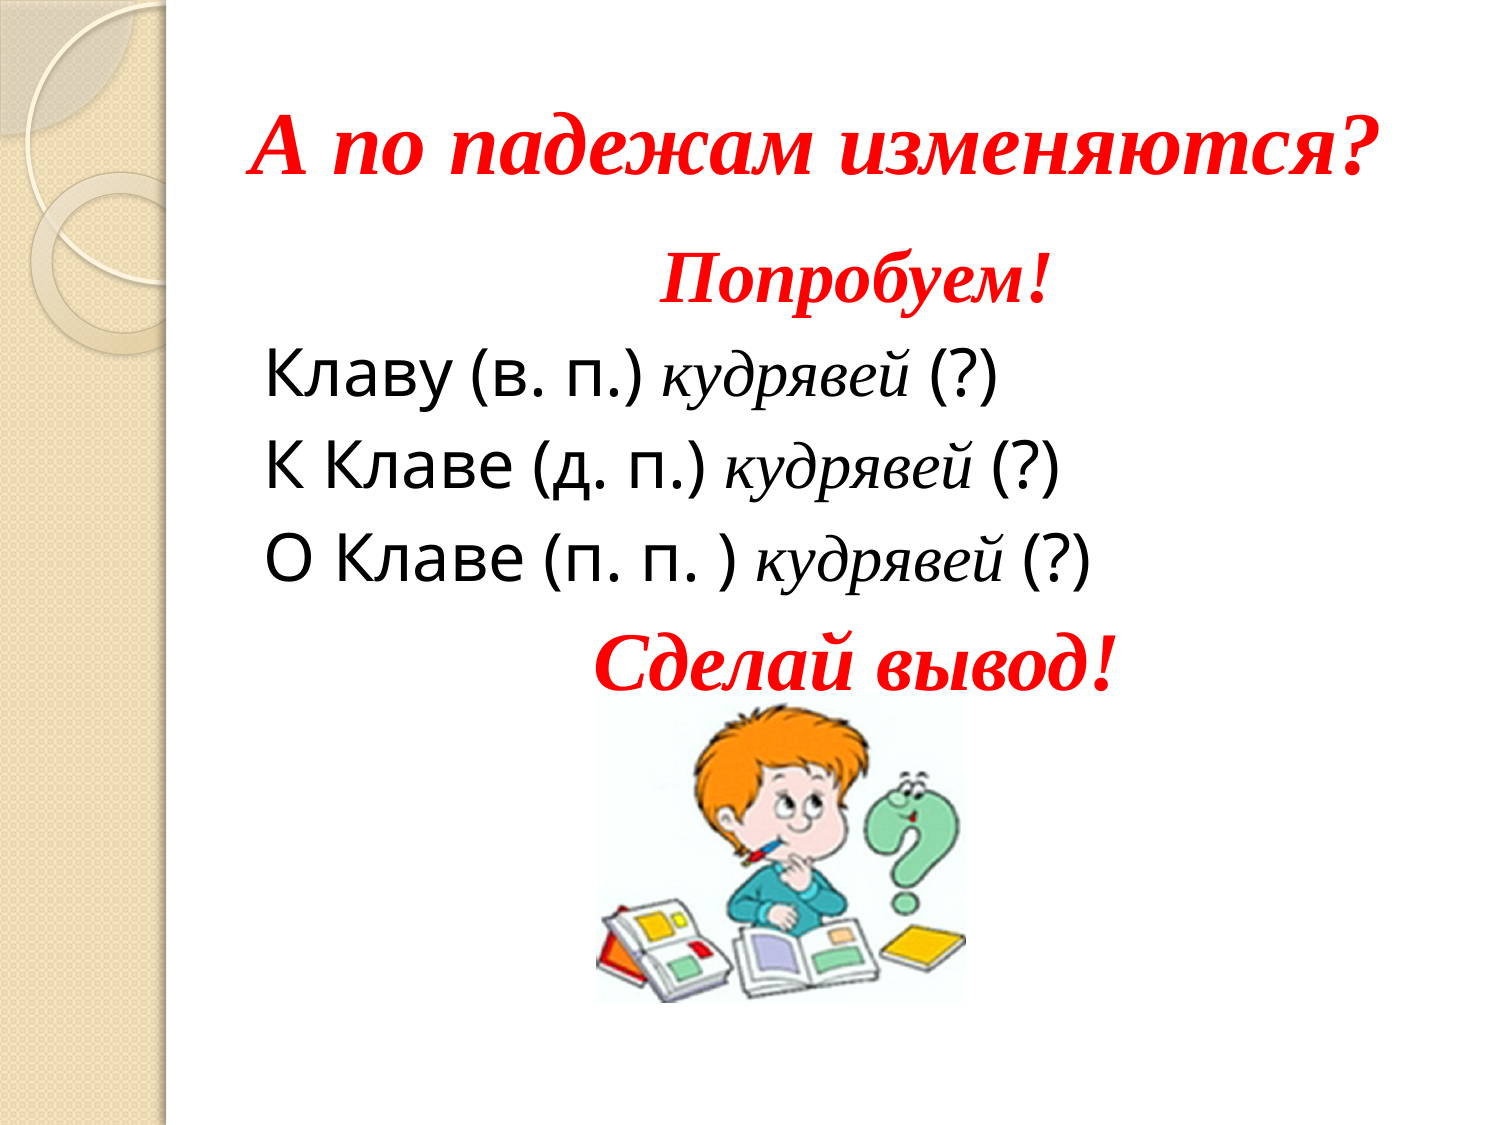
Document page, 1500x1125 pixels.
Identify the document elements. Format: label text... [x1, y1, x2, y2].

picture [596, 692, 967, 1003]
list Попробуем! Клаву (в. п.) кудрявей (?) К Клаве (д. п.) кудрявей (?) О Клаве (п. п. ) кудрявей (?) Сделай вывод! [235, 219, 1466, 1025]
title А по падежам изменяются? [235, 45, 1466, 219]
